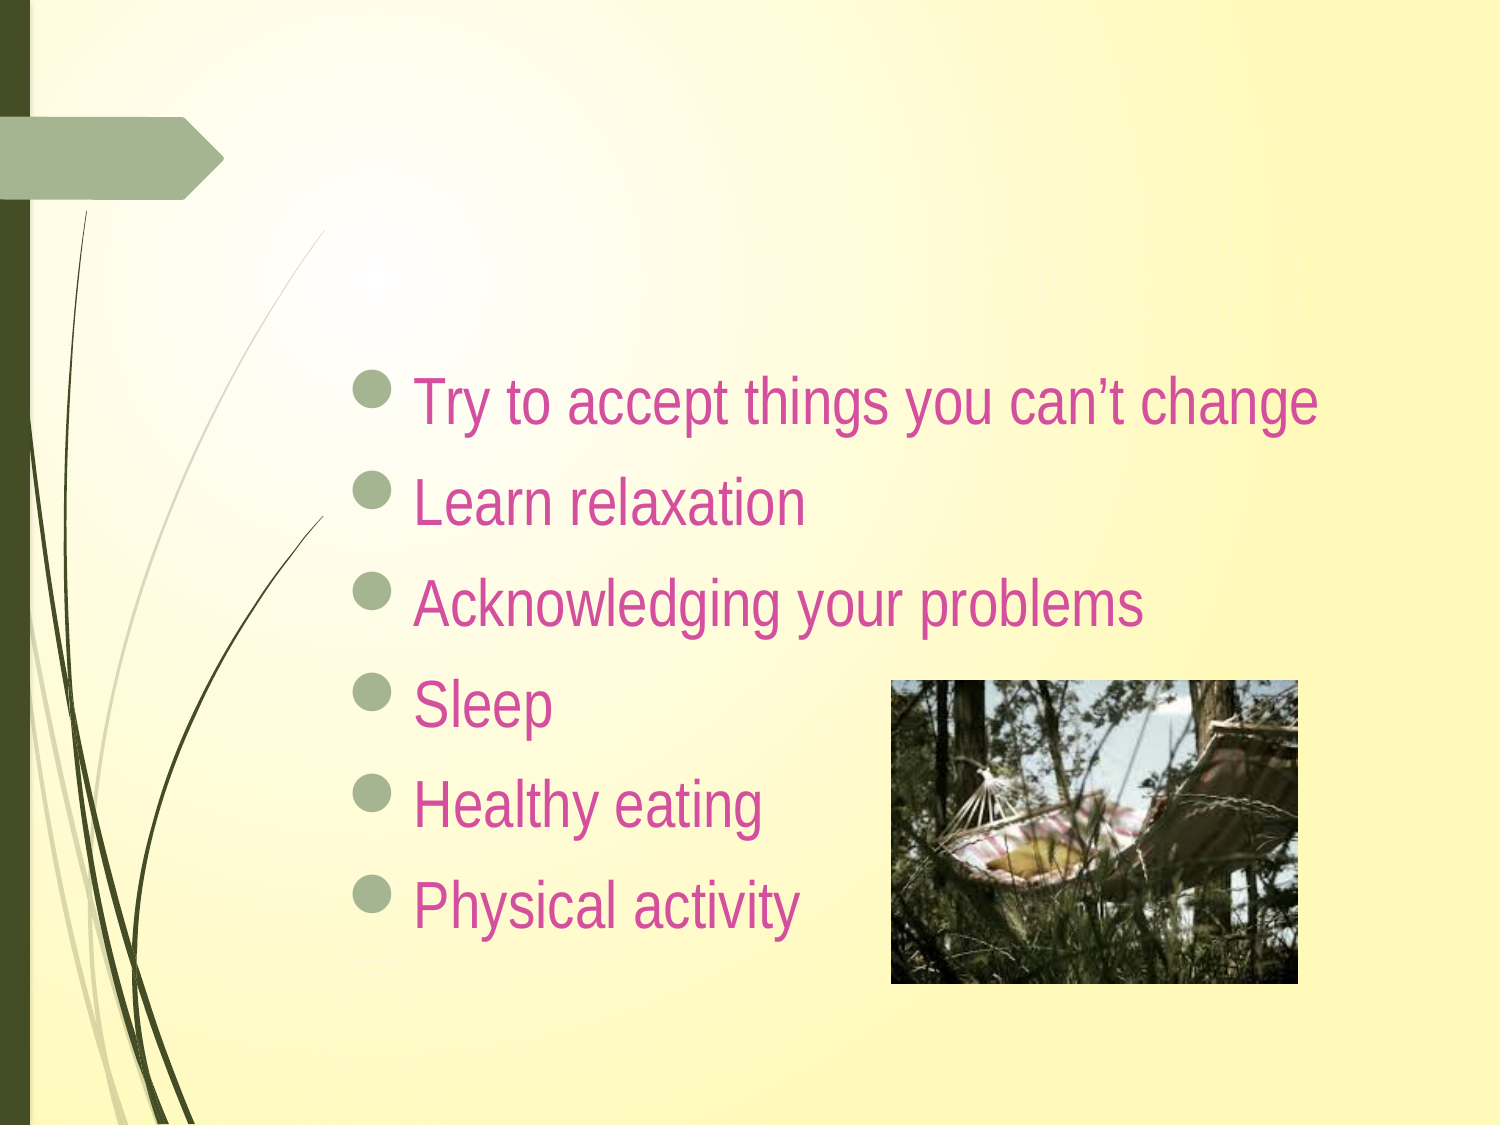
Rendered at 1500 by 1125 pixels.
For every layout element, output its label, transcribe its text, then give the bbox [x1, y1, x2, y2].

picture [891, 680, 1299, 984]
list Try to accept things you can’t change Learn relaxation Acknowledging your problems Sleep Healthy eating Physical activity [318, 350, 1400, 970]
